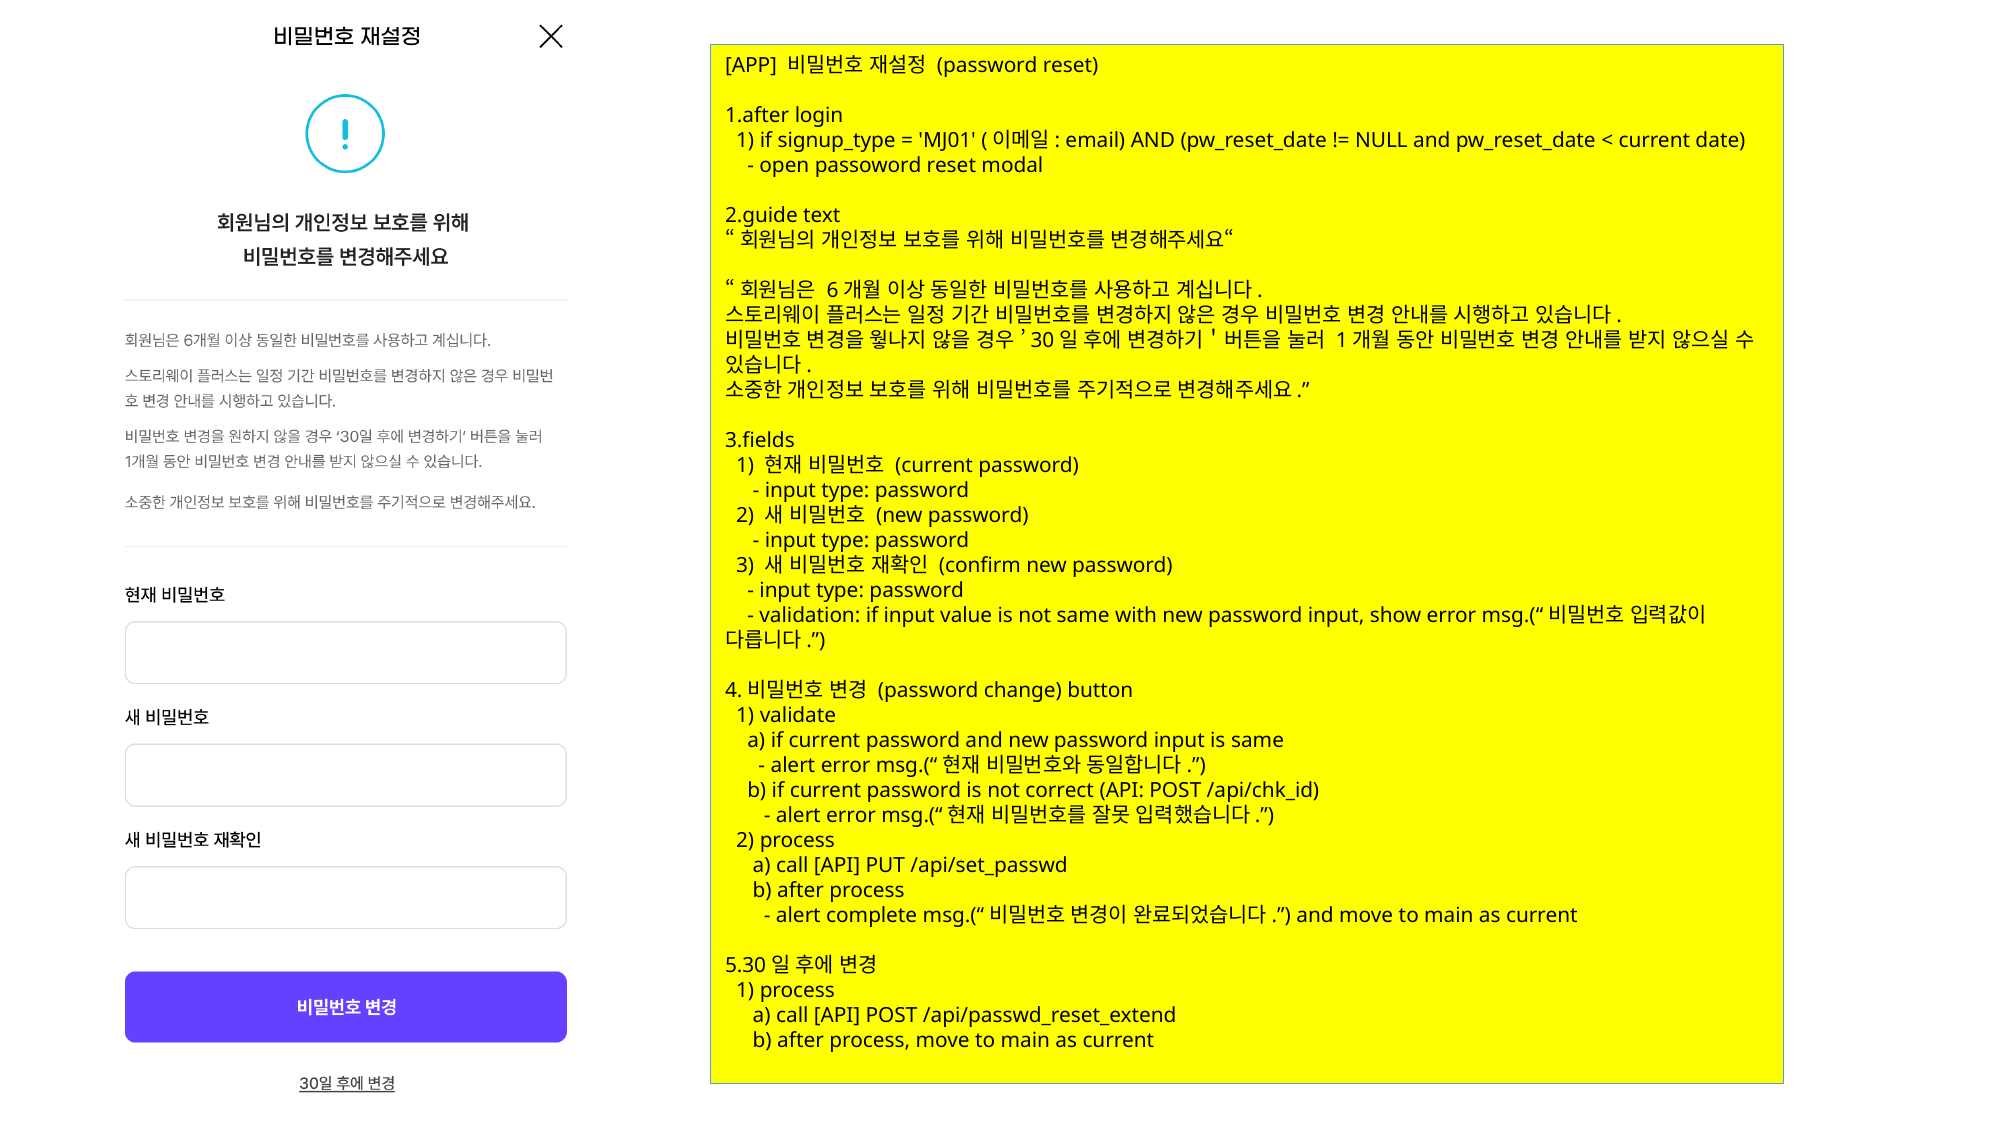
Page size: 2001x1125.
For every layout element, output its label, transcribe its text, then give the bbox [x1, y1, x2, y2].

text_box [APP] 비밀번호 재설정 (password reset) 1.after login 1) if signup_type = 'MJ01' (이메일: email) AND (pw_reset_date != NULL and pw_reset_date < current date) - open passoword reset modal 2.guide text “회원님의 개인정보 보호를 위해 비밀번호를 변경해주세요“ “회원님은 6개월 이상 동일한 비밀번호를 사용하고 계십니다. 스토리웨이 플러스는 일정 기간 비밀번호를 변경하지 않은 경우 비밀번호 변경 안내를 시행하고 있습니다. 비밀번호 변경을 웧나지 않을 경우 ’30일 후에 변경하기＇버튼을 눌러 1개월 동안 비밀번호 변경 안내를 받지 않으실 수 있습니다. 소중한 개인정보 보호를 위해 비밀번호를 주기적으로 변경해주세요.” 3.fields 1) 현재 비밀번호 (current password) - input type: password 2) 새 비밀번호 (new password) - input type: password 3) 새 비밀번호 재확인 (confirm new password) - input type: password - validation: if input value is not same with new password input, show error msg.(“비밀번호 입력값이 다릅니다.”) 4.비밀번호 변경 (password change) button 1) validate a) if current password and new password input is same - alert error msg.(“현재 비밀번호와 동일합니다.”) b) if current password is not correct (API: POST /api/chk_id) - alert error msg.(“현재 비밀번호를 잘못 입력했습니다.”) 2) process a) call [API] PUT /api/set_passwd b) after process - alert complete msg.(“비밀번호 변경이 완료되었습니다.”) and move to main as current 5.30일 후에 변경 1) process a) call [API] POST /api/passwd_reset_extend b) after process, move to main as current [710, 44, 1784, 1084]
picture [98, 0, 593, 1125]
